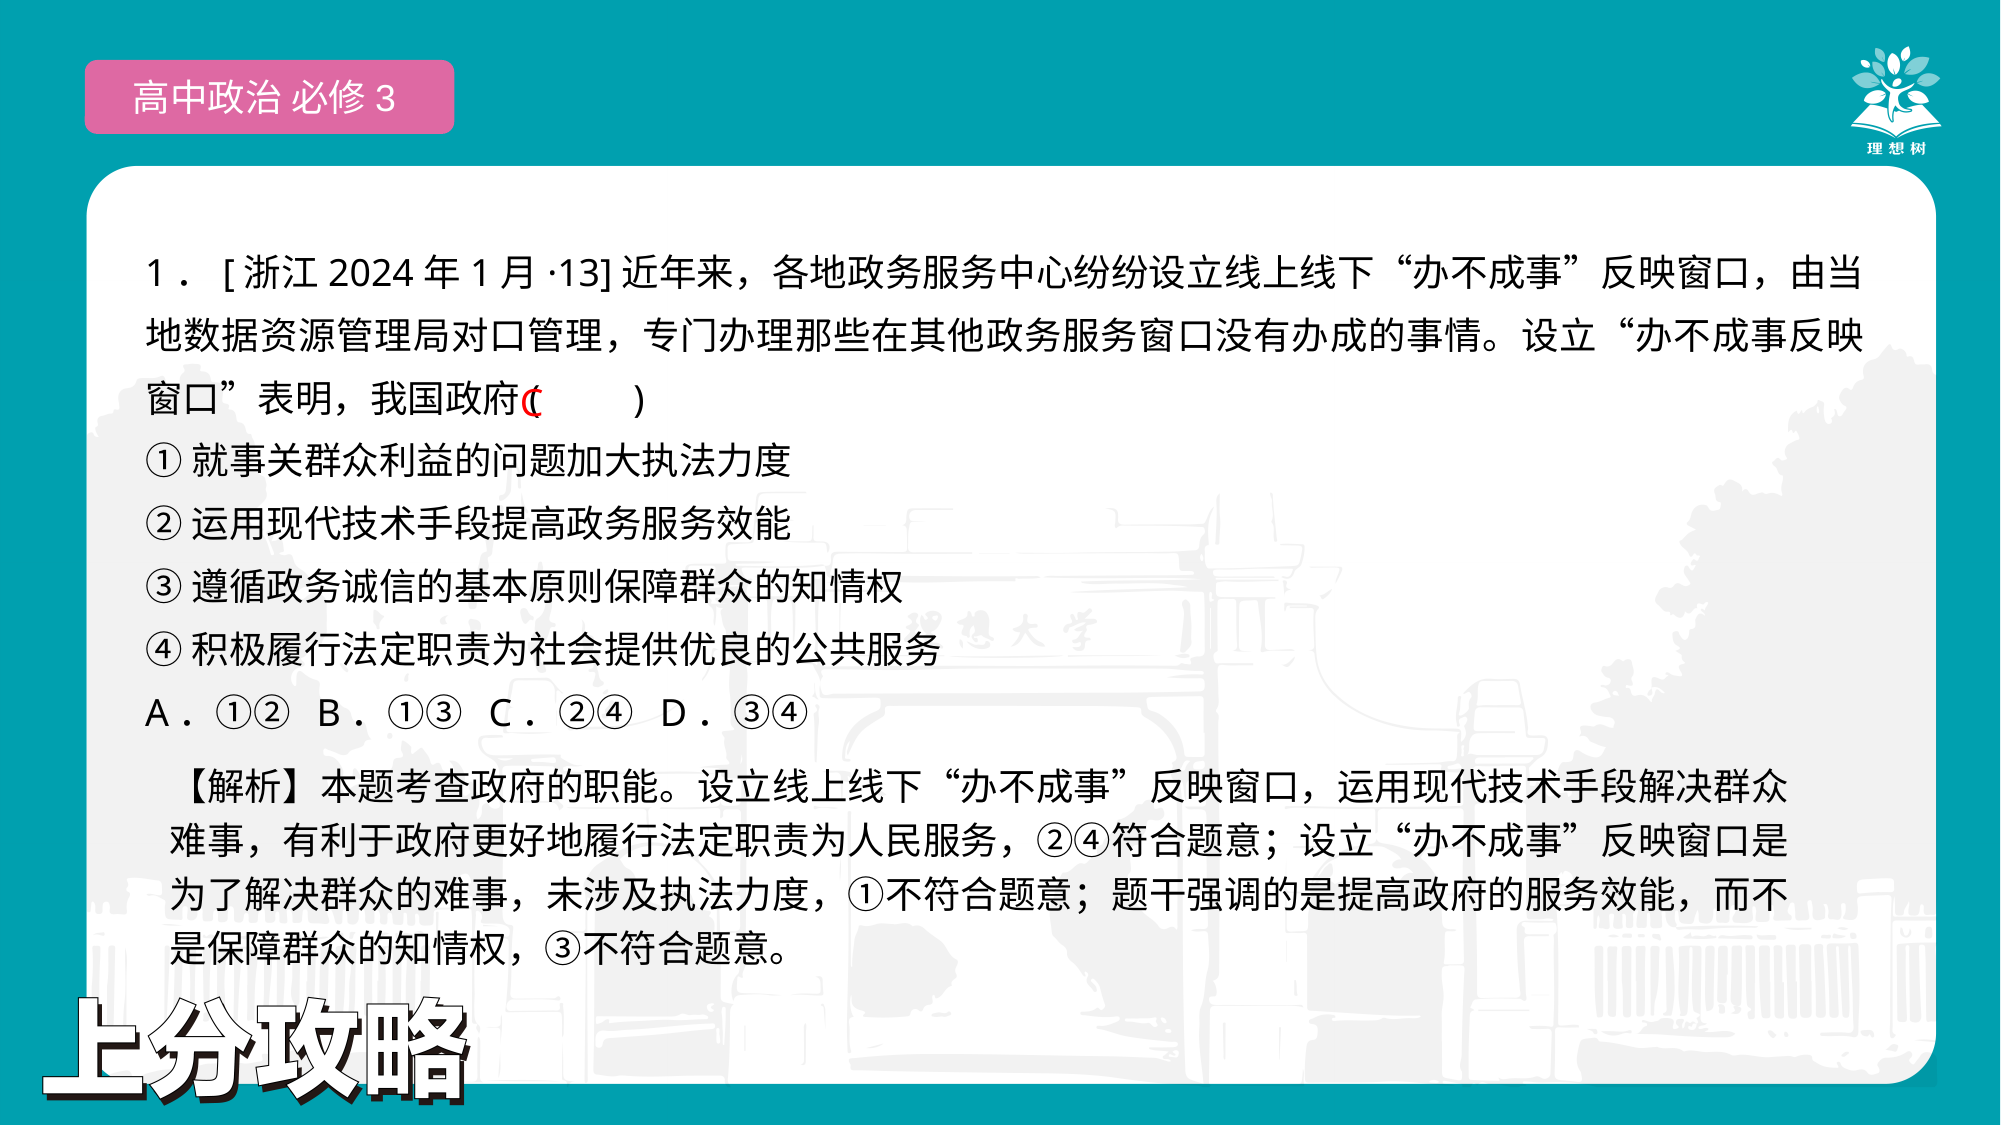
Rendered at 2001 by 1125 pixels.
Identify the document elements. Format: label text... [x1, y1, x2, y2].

text_box 【解析】本题考查政府的职能。设立线上线下“办不成事”反映窗口，运用现代技术手段解决群众难事，有利于政府更好地履行法定职责为人民服务，②④符合题意；设立“办不成事”反映窗口是为了解决群众的难事，未涉及执法力度，①不符合题意；题干强调的是提高政府的服务效能，而不是保障群众的知情权，③不符合题意。 [154, 746, 1804, 978]
text_box C [495, 348, 613, 432]
text_box 1．[浙江2024年1月·13]近年来，各地政务服务中心纷纷设立线上线下“办不成事”反映窗口，由当地数据资源管理局对口管理，专门办理那些在其他政务服务窗口没有办成的事情。设立“办不成事反映窗口”表明，我国政府( ) ①就事关群众利益的问题加大执法力度 ②运用现代技术手段提高政务服务效能 ③遵循政务诚信的基本原则保障群众的知情权 ④积极履行法定职责为社会提供优良的公共服务 A．①② B．①③ C．②④ D．③④ [130, 223, 1880, 742]
text_box 高中政治 必修3 [83, 58, 456, 135]
picture [0, 0, 2001, 1125]
